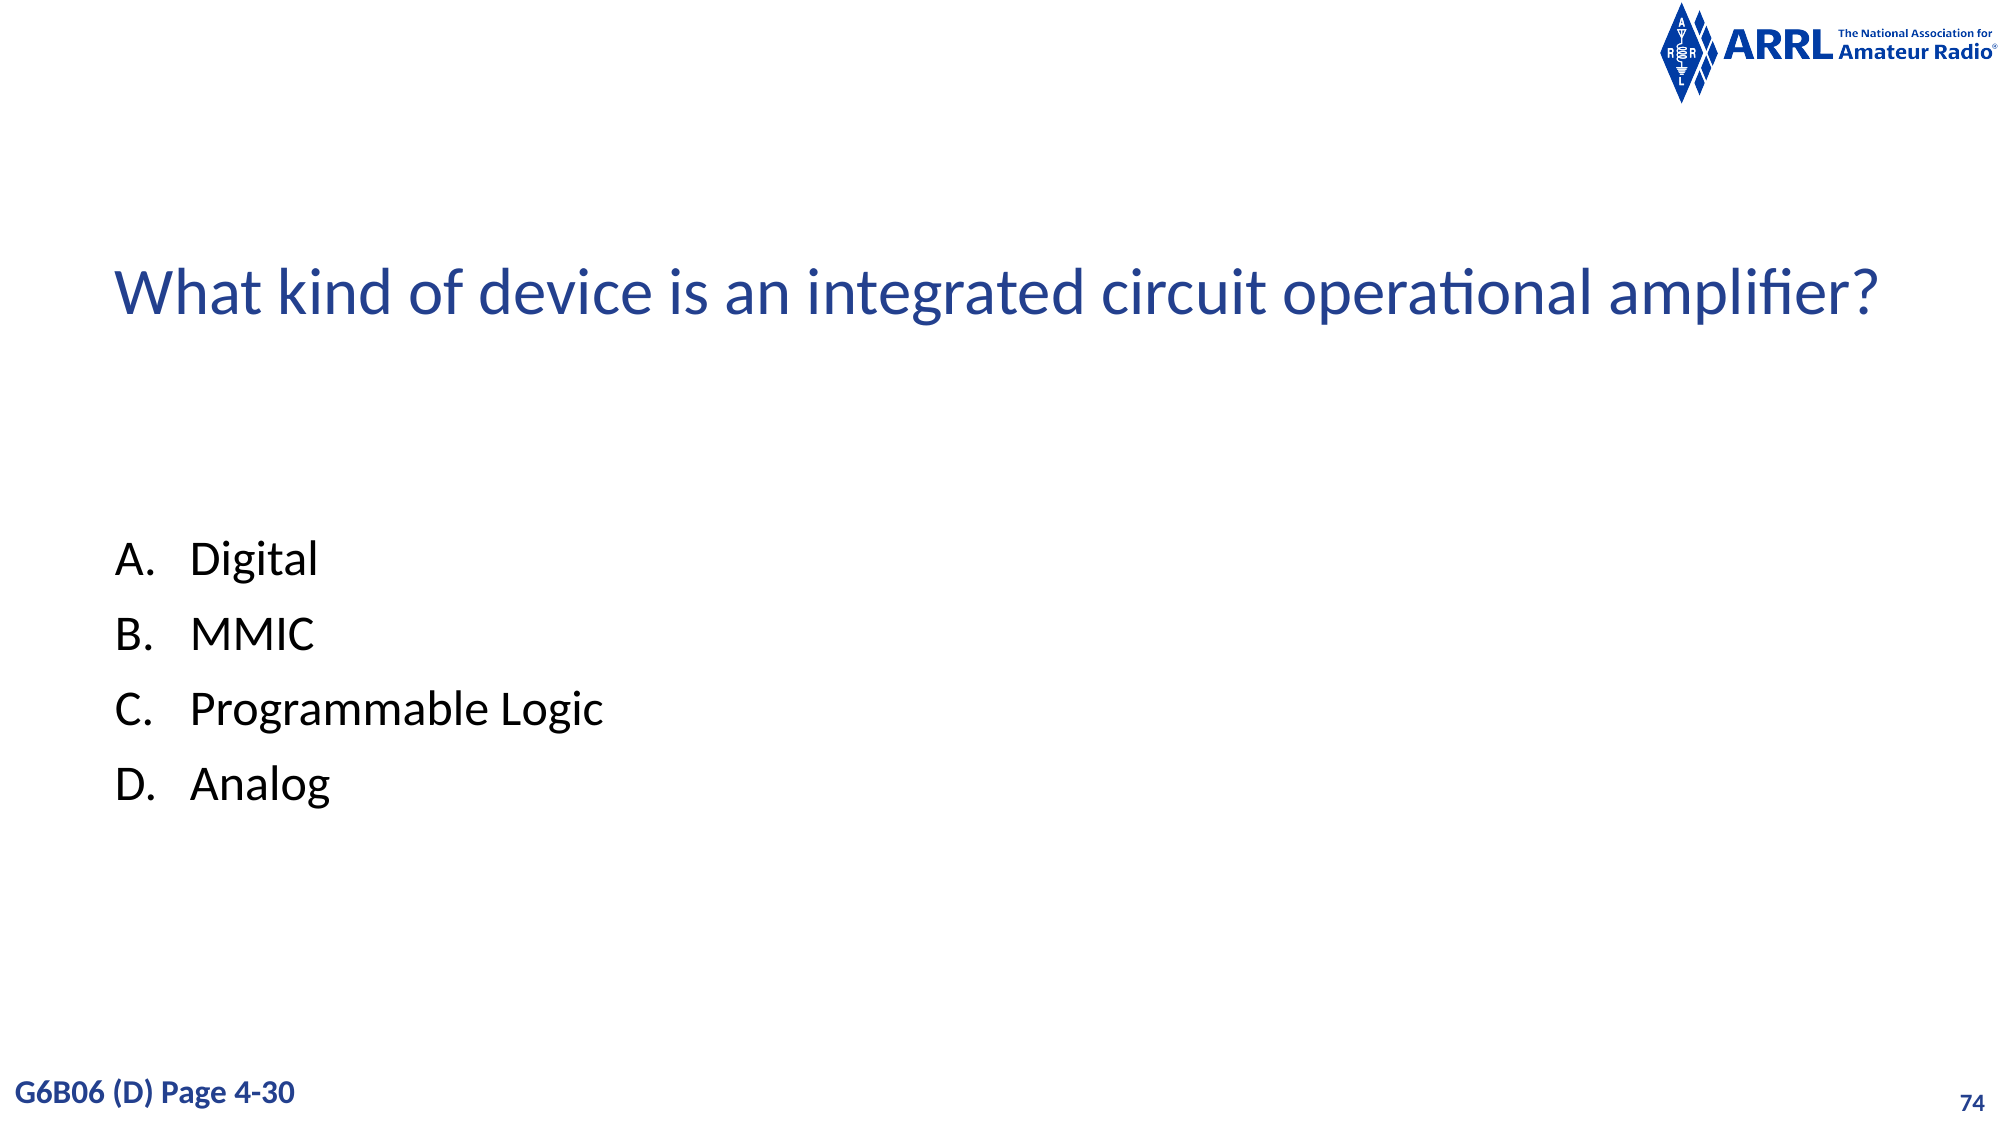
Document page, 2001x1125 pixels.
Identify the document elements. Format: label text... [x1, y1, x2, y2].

text_box 74 [1899, 1079, 2000, 1125]
text_box G6B06 (D) Page 4-30 [0, 1062, 1313, 1118]
list Digital MMIC Programmable Logic Analog [99, 525, 1900, 1005]
picture [1658, 0, 1999, 106]
title What kind of device is an integrated circuit operational amplifier? [99, 249, 1900, 468]
